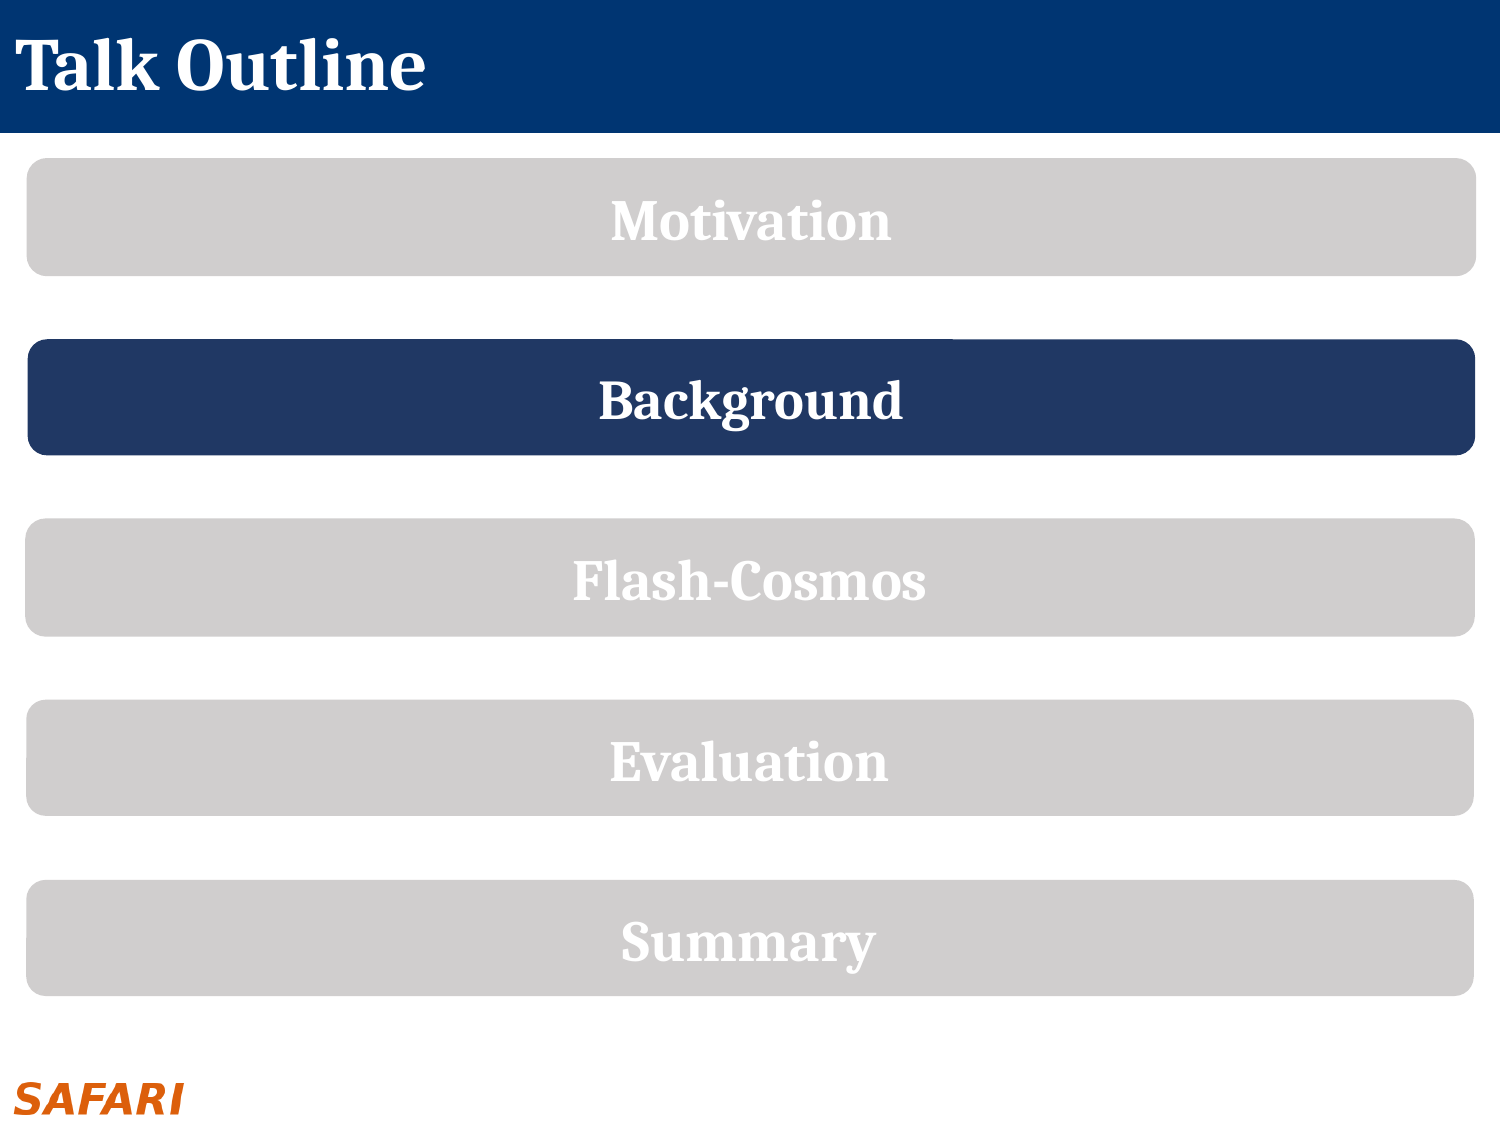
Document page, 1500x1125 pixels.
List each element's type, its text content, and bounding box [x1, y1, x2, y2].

text_box Motivation [26, 158, 1477, 277]
text_box Flash-Cosmos [25, 518, 1475, 637]
text_box Summary [25, 878, 1475, 998]
text_box Background [26, 338, 1477, 457]
picture [12, 1073, 190, 1125]
text_box Evaluation [25, 698, 1475, 817]
title Talk Outline [0, 0, 1500, 133]
